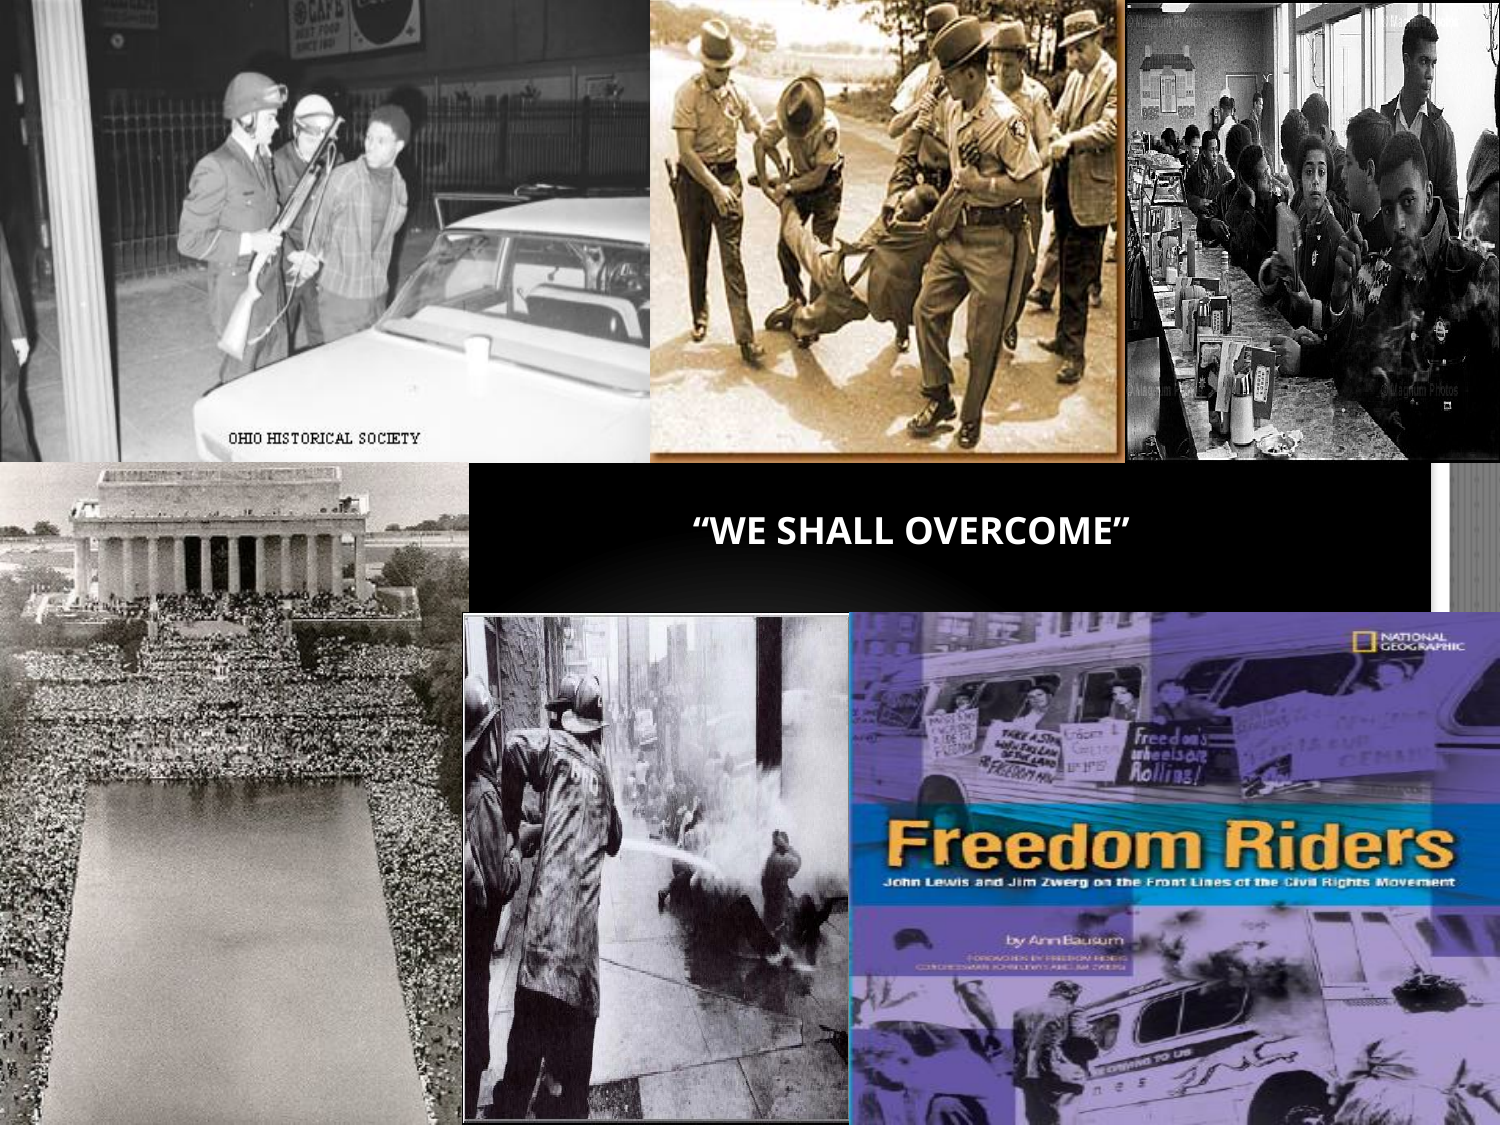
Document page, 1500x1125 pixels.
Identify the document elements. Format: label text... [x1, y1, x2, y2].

picture [0, 0, 1500, 1125]
text_box “WE SHALL OVERCOME” [678, 499, 1146, 560]
